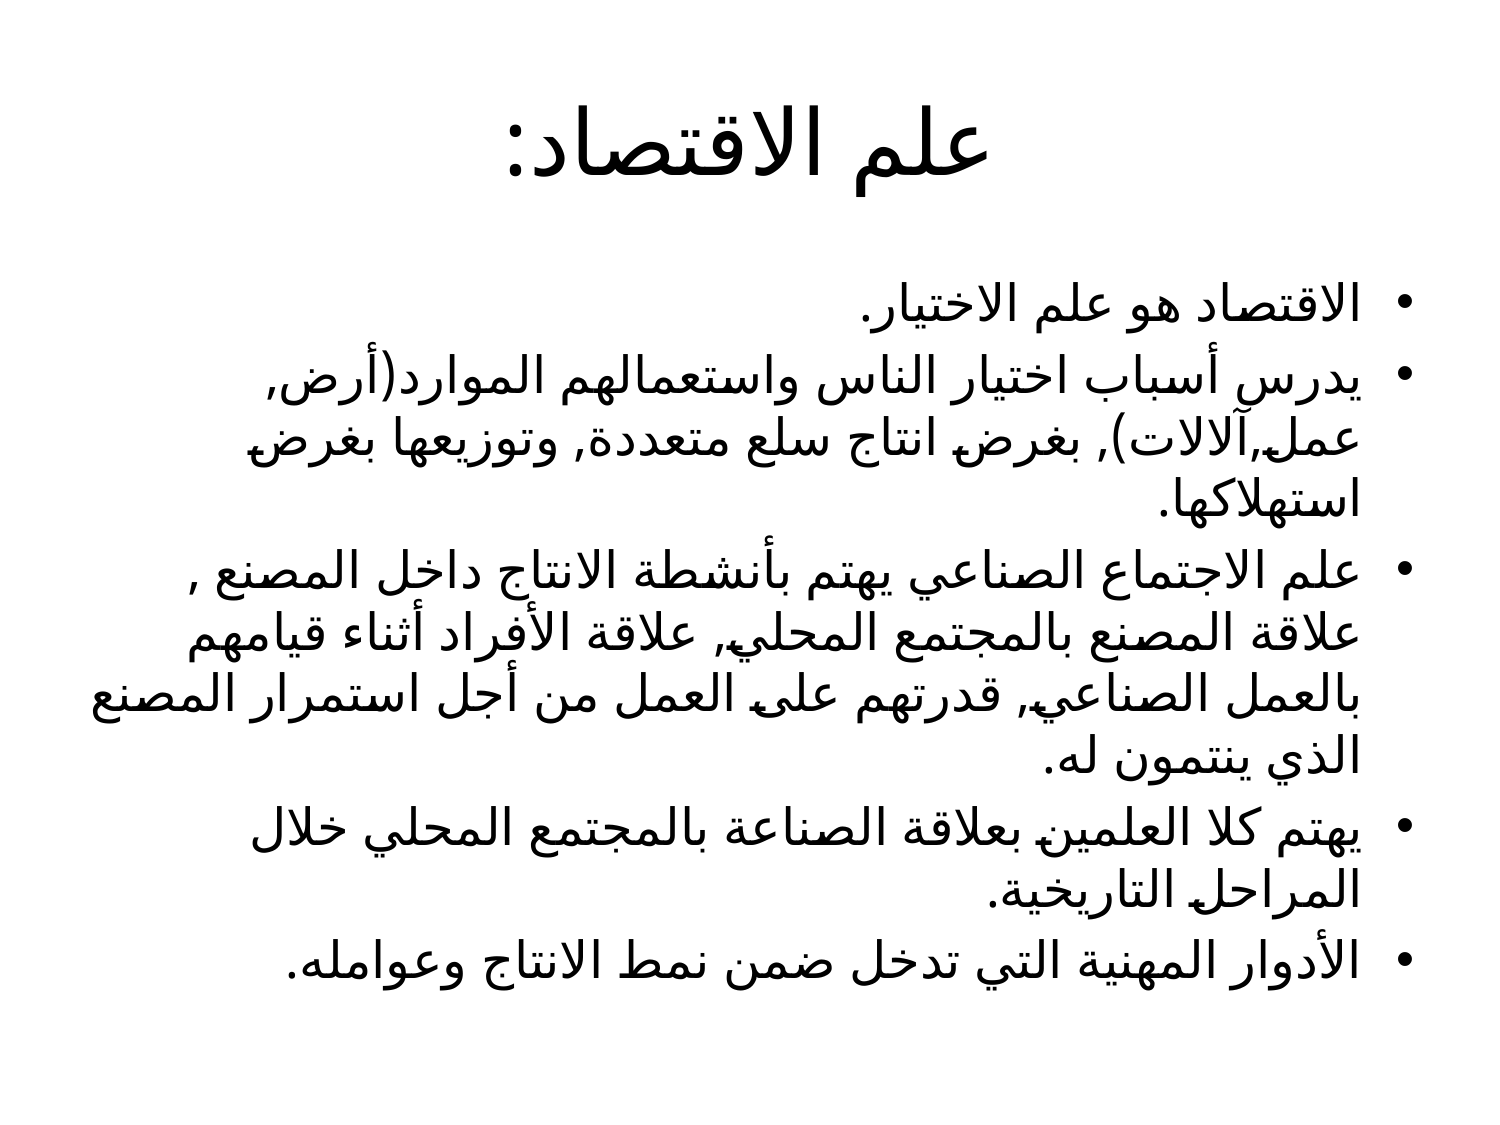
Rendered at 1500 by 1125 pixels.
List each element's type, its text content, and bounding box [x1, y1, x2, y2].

title علم الاقتصاد: [75, 45, 1425, 233]
list الاقتصاد هو علم الاختيار. يدرس أسباب اختيار الناس واستعمالهم الموارد(أرض, عمل,آلالات), بغرض انتاج سلع متعددة, وتوزيعها بغرض استهلاكها. علم الاجتماع الصناعي يهتم بأنشطة الانتاج داخل المصنع , علاقة المصنع بالمجتمع المحلي, علاقة الأفراد أثناء قيامهم بالعمل الصناعي, قدرتهم على العمل من أجل استمرار المصنع الذي ينتمون له. يهتم كلا العلمين بعلاقة الصناعة بالمجتمع المحلي خلال المراحل التاريخية. الأدوار المهنية التي تدخل ضمن نمط الانتاج وعوامله. [75, 262, 1425, 1005]
